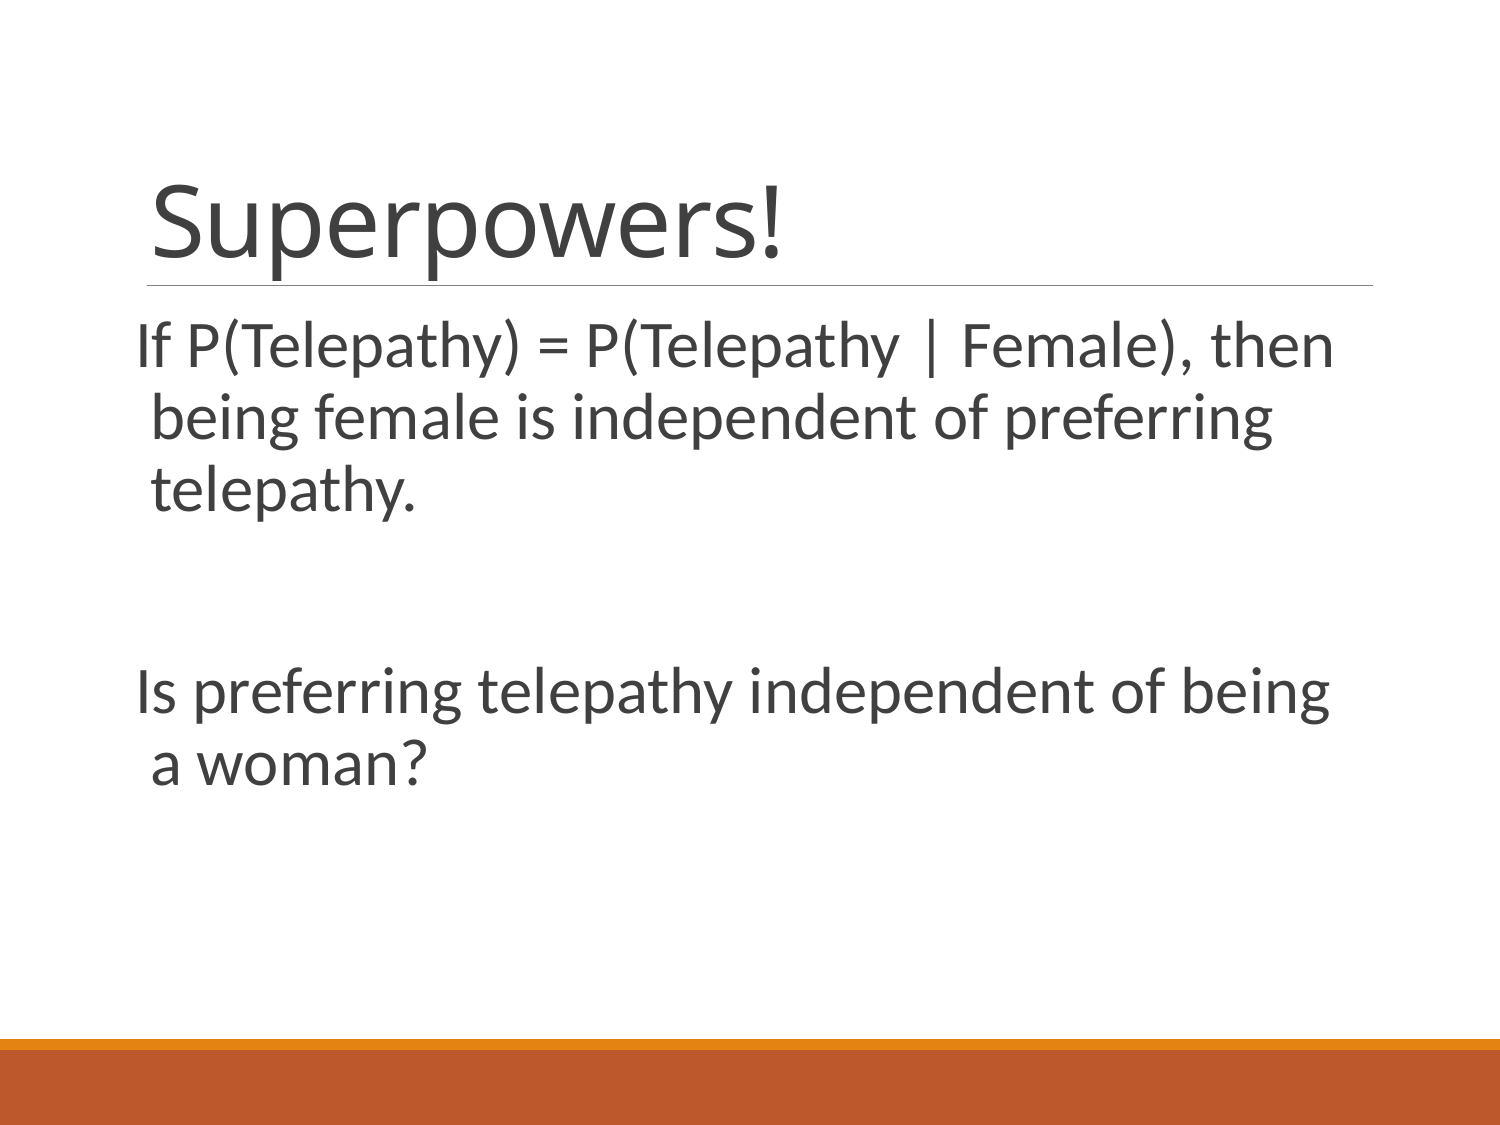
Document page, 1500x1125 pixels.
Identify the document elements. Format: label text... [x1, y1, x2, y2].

list If P(Telepathy) = P(Telepathy | Female), then being female is independent of preferring telepathy. Is preferring telepathy independent of being a woman? [135, 302, 1373, 963]
title Superpowers! [135, 47, 1373, 285]
